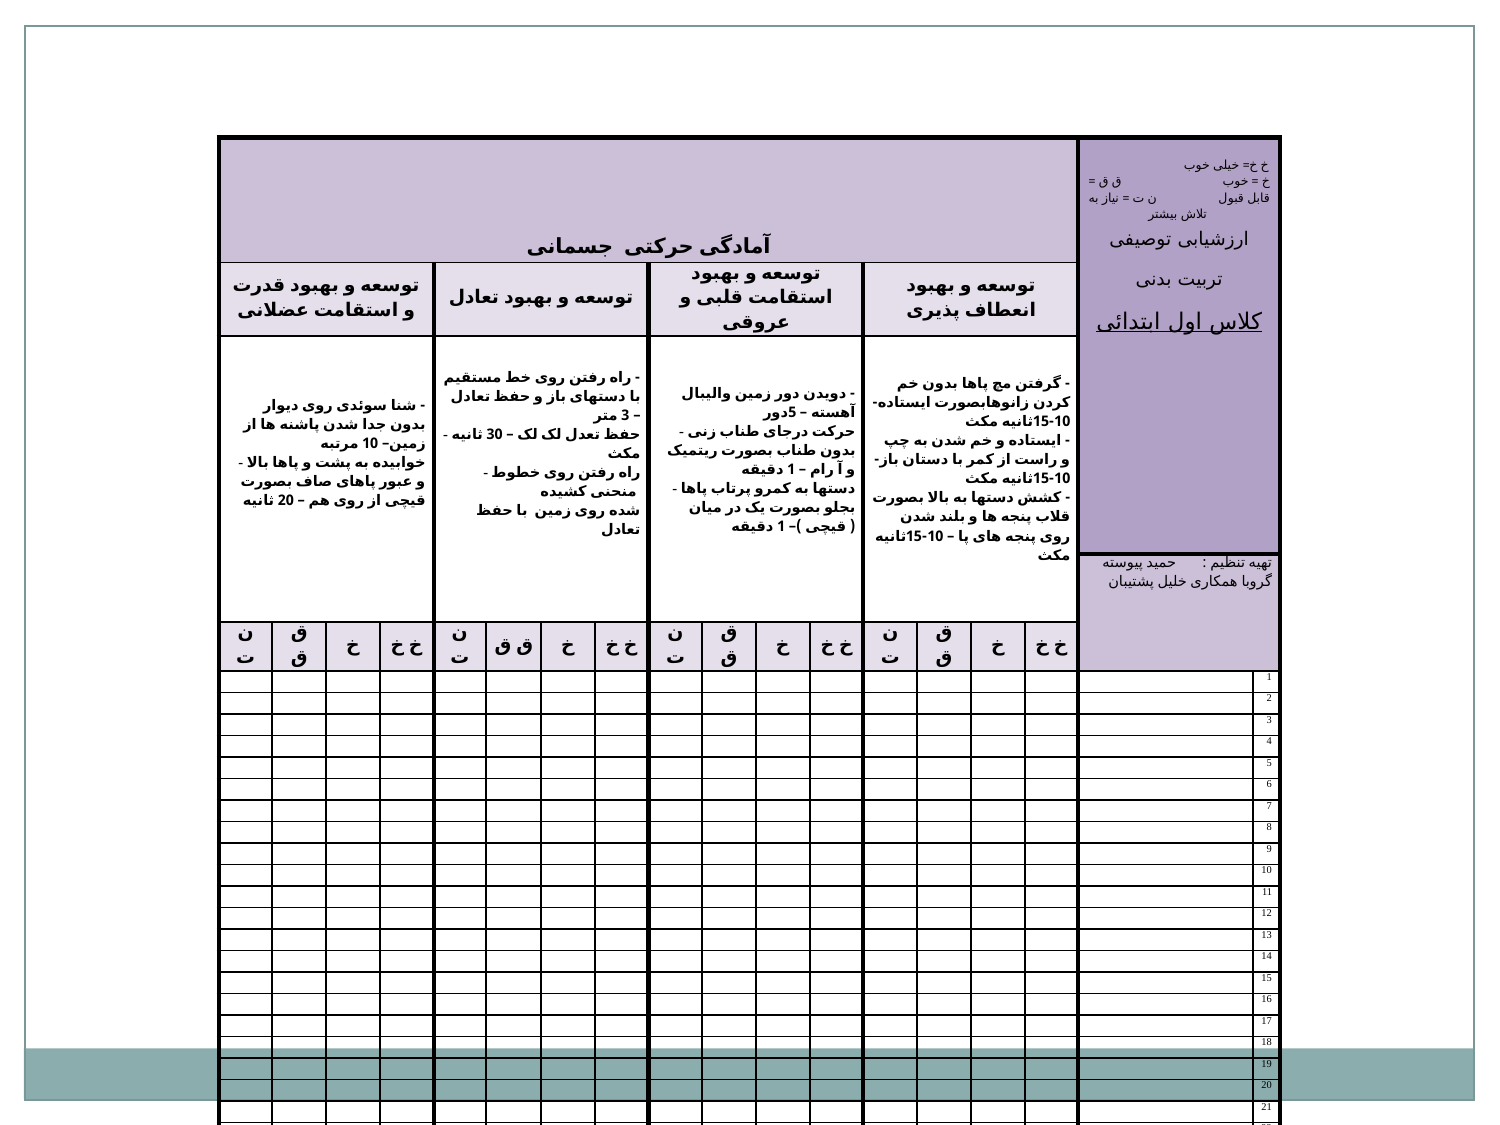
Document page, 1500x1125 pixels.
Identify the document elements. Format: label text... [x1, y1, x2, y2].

table_cell [811, 1080, 861, 1100]
table_cell [865, 908, 916, 928]
table_cell [703, 844, 755, 864]
table_cell 13 [1254, 930, 1278, 950]
table_cell [542, 736, 594, 756]
table_cell [436, 1080, 485, 1100]
table_cell [865, 693, 916, 713]
table_cell [703, 1080, 755, 1100]
table_cell 7 [1254, 801, 1278, 821]
table_cell ن ت [865, 623, 916, 670]
table_cell ن ت [436, 623, 485, 670]
table_cell [273, 951, 325, 971]
table_cell [811, 736, 861, 756]
table_cell [918, 887, 970, 907]
table_cell [757, 758, 809, 778]
table_cell [542, 1059, 594, 1079]
table_cell [651, 908, 701, 928]
table_cell [327, 779, 379, 799]
table_cell [865, 758, 916, 778]
table_cell [487, 758, 540, 778]
table_cell [811, 822, 861, 842]
table_cell [327, 672, 379, 692]
table_cell [487, 865, 540, 885]
table_cell [487, 693, 540, 713]
table_cell [273, 801, 325, 821]
table_cell [1026, 736, 1076, 756]
table_cell [542, 908, 594, 928]
table_cell 14 [1254, 951, 1278, 971]
table_cell [596, 1037, 646, 1057]
table_cell [757, 801, 809, 821]
table_cell [542, 693, 594, 713]
table_cell تهیه تنظیم : حمید پیوسته گروبا همکاری خلیل پشتیبان [1080, 556, 1278, 670]
table_cell [221, 1059, 271, 1079]
table_cell [327, 1016, 379, 1036]
table_cell [542, 672, 594, 692]
table_cell [381, 908, 432, 928]
table_cell خ [542, 623, 594, 670]
table_cell [327, 822, 379, 842]
table_cell [918, 1059, 970, 1079]
table_cell [972, 779, 1024, 799]
table_cell [703, 973, 755, 993]
table_cell [918, 693, 970, 713]
table_cell ق ق [918, 623, 970, 670]
table_cell [811, 865, 861, 885]
table_cell [972, 887, 1024, 907]
table_cell [757, 736, 809, 756]
table_cell 2 [1254, 693, 1278, 713]
table_cell [651, 1102, 701, 1122]
table_cell [221, 1102, 271, 1122]
table_cell [918, 758, 970, 778]
table_cell [918, 994, 970, 1014]
table_cell [972, 844, 1024, 864]
table_cell [865, 887, 916, 907]
table_cell [487, 779, 540, 799]
table_cell [651, 715, 701, 735]
table_cell - راه رفتن روی خط مستقیم با دستهای باز و حفظ تعادل – 3 متر - حفظ تعدل لک لک – 30 ثانیه مکث - راه رفتن روی خطوط منحنی کشیده شده روی زمین با حفظ تعادل [436, 337, 646, 621]
table_cell [436, 822, 485, 842]
table_cell [972, 1080, 1024, 1100]
table_cell [542, 1037, 594, 1057]
table_cell [811, 672, 861, 692]
table_cell [1026, 908, 1076, 928]
table_cell [757, 779, 809, 799]
table_cell [221, 973, 271, 993]
table_cell [811, 844, 861, 864]
table_cell [651, 994, 701, 1014]
table_cell [651, 844, 701, 864]
table_cell [865, 672, 916, 692]
table_cell [487, 1016, 540, 1036]
table_cell [757, 1016, 809, 1036]
table_cell [703, 908, 755, 928]
table_cell خ [327, 623, 379, 670]
table_cell [651, 672, 701, 692]
table_cell [651, 951, 701, 971]
table_cell [327, 736, 379, 756]
table_cell [542, 994, 594, 1014]
table_cell [1026, 865, 1076, 885]
table_cell [596, 951, 646, 971]
table_cell [327, 693, 379, 713]
table_cell [273, 758, 325, 778]
table_cell [327, 758, 379, 778]
table_cell [651, 801, 701, 821]
table_cell [651, 1080, 701, 1100]
table_cell [381, 758, 432, 778]
table_cell ن ت [651, 623, 701, 670]
table_cell [542, 844, 594, 864]
table_cell - گرفتن مچ پاها بدون خم کردن زانوهابصورت ایستاده-10-15ثانیه مکث - ایستاده و خم شدن به چپ و راست از کمر با دستان باز- 10-15ثانیه مکث - کشش دستها به بالا بصورت قلاب پنجه ها و بلند شدن روی پنجه های پا – 10-15ثانیه مکث [865, 337, 1076, 621]
table_cell [972, 715, 1024, 735]
table_cell [436, 994, 485, 1014]
table_cell [811, 715, 861, 735]
table_cell [811, 951, 861, 971]
table_cell [1080, 758, 1252, 778]
table_cell [327, 951, 379, 971]
table_cell [327, 715, 379, 735]
table_cell [436, 736, 485, 756]
table_cell [596, 715, 646, 735]
table_cell [436, 973, 485, 993]
table_cell [327, 887, 379, 907]
table_cell [221, 844, 271, 864]
table_cell [436, 1059, 485, 1079]
table_cell 15 [1254, 973, 1278, 993]
table_cell [918, 951, 970, 971]
table_cell [487, 844, 540, 864]
table_cell [651, 887, 701, 907]
table_cell 4 [1254, 736, 1278, 756]
table_cell [327, 865, 379, 885]
table_cell [757, 1059, 809, 1079]
table_cell [1026, 715, 1076, 735]
table_cell [651, 1016, 701, 1036]
table_cell [651, 865, 701, 885]
table_cell [273, 887, 325, 907]
table_cell ن ت [221, 623, 271, 670]
table_cell [1080, 973, 1252, 993]
table_cell [703, 865, 755, 885]
table_cell [273, 1080, 325, 1100]
table_cell [865, 1059, 916, 1079]
table_cell ق ق [703, 623, 755, 670]
table_cell توسعه و بهبود تعادل [436, 263, 646, 335]
table_cell [972, 865, 1024, 885]
table_cell [381, 951, 432, 971]
table_cell [651, 930, 701, 950]
table_cell [436, 779, 485, 799]
table_cell - شنا سوئدی روی دیوار بدون جدا شدن پاشنه ها از زمین– 10 مرتبه - خوابیده به پشت و پاها بالا و عبور پاهای صاف بصورت قیچی از روی هم – 20 ثانیه [221, 337, 432, 621]
table_cell [703, 758, 755, 778]
table_header خ خ= خیلی خوب خ = خوب ق ق = قابل قبول ن ت = نیاز به تلاش بیشتر ارزشیابی توصیفی تربیت بدنی کلاس اول ابتدائی [1080, 140, 1278, 552]
table_cell [865, 844, 916, 864]
table_cell [381, 887, 432, 907]
table_cell [972, 951, 1024, 971]
table_cell [596, 1059, 646, 1079]
table_cell [757, 865, 809, 885]
table_cell [381, 672, 432, 692]
table_cell توسعه و بهبود استقامت قلبی و عروقی [651, 263, 861, 335]
table_cell [436, 951, 485, 971]
table_cell [381, 715, 432, 735]
table_cell [651, 973, 701, 993]
table_cell [327, 1102, 379, 1122]
table_cell [436, 1102, 485, 1122]
table_cell [703, 994, 755, 1014]
table_cell [651, 736, 701, 756]
table_cell [1080, 801, 1252, 821]
table_cell [381, 1059, 432, 1079]
table_cell [436, 1037, 485, 1057]
table_cell [327, 930, 379, 950]
table_cell [1026, 887, 1076, 907]
table_cell [221, 1080, 271, 1100]
table_cell [865, 1080, 916, 1100]
table_cell [542, 715, 594, 735]
table_cell [542, 887, 594, 907]
table_cell [865, 801, 916, 821]
table_cell 5 [1254, 758, 1278, 778]
table_cell [273, 779, 325, 799]
table_cell [381, 779, 432, 799]
table_cell [381, 930, 432, 950]
table_cell [757, 672, 809, 692]
table_cell [596, 672, 646, 692]
table_cell 8 [1254, 822, 1278, 842]
table_cell [1026, 801, 1076, 821]
table_cell 1 [1254, 672, 1278, 692]
table_cell [811, 1059, 861, 1079]
table_cell [918, 801, 970, 821]
table_cell [757, 1080, 809, 1100]
table_cell [487, 973, 540, 993]
table_cell [703, 887, 755, 907]
table_cell [811, 930, 861, 950]
table_cell [757, 951, 809, 971]
table_cell [542, 1016, 594, 1036]
table_cell [221, 887, 271, 907]
table_cell [703, 822, 755, 842]
table_cell [972, 736, 1024, 756]
table_cell [811, 1102, 861, 1122]
table_cell [918, 973, 970, 993]
table_cell [327, 801, 379, 821]
table_cell [273, 1059, 325, 1079]
table_cell [972, 994, 1024, 1014]
table_cell [1080, 865, 1252, 885]
table_cell [596, 930, 646, 950]
table_cell [1080, 693, 1252, 713]
table_cell 6 [1254, 779, 1278, 799]
table_cell [703, 1059, 755, 1079]
table_cell [542, 1080, 594, 1100]
table_cell [596, 994, 646, 1014]
table_cell [436, 758, 485, 778]
table_cell [542, 1102, 594, 1122]
table_cell خ خ [1026, 623, 1076, 670]
table_cell [596, 908, 646, 928]
table_cell [865, 1037, 916, 1057]
table_cell [918, 908, 970, 928]
table_cell [1026, 822, 1076, 842]
table_cell [221, 951, 271, 971]
table_cell [1026, 693, 1076, 713]
table_cell [221, 801, 271, 821]
table_cell [865, 1016, 916, 1036]
table_cell [811, 994, 861, 1014]
table_cell [757, 1102, 809, 1122]
table_cell 10 [1254, 865, 1278, 885]
table_cell [703, 779, 755, 799]
table_header آمادگی حرکتی جسمانی [221, 140, 1076, 262]
table_cell [596, 973, 646, 993]
table_cell [381, 822, 432, 842]
table_cell [651, 1059, 701, 1079]
table_cell [596, 887, 646, 907]
table_cell [221, 779, 271, 799]
table_cell [1026, 1016, 1076, 1036]
table_cell [436, 887, 485, 907]
table_cell [327, 908, 379, 928]
table_cell [273, 693, 325, 713]
table_cell [972, 672, 1024, 692]
table_cell [757, 930, 809, 950]
table_cell [972, 908, 1024, 928]
table_cell [757, 844, 809, 864]
table_cell - دویدن دور زمین والیبال آهسته – 5دور - حرکت درجای طناب زنی بدون طناب بصورت ریتمیک و آ رام – 1 دقیقه - دستها به کمرو پرتاب پاها بجلو بصورت یک در میان ( قیچی )– 1 دقیقه [651, 337, 861, 621]
table_cell [757, 693, 809, 713]
table_cell [273, 908, 325, 928]
table_cell [811, 693, 861, 713]
table_cell 12 [1254, 908, 1278, 928]
table_cell [436, 930, 485, 950]
table_cell [381, 844, 432, 864]
table_cell خ [757, 623, 809, 670]
table_cell [1026, 758, 1076, 778]
table_cell [811, 801, 861, 821]
table_cell [596, 801, 646, 821]
table_cell [596, 736, 646, 756]
table_cell [865, 1102, 916, 1122]
table_cell خ خ [381, 623, 432, 670]
table_cell [1080, 736, 1252, 756]
table_cell [865, 736, 916, 756]
table_cell [542, 951, 594, 971]
table_cell [436, 693, 485, 713]
table_cell توسعه و بهبود انعطاف پذیری [865, 263, 1076, 335]
table_cell [1026, 1059, 1076, 1079]
table_cell [972, 1059, 1024, 1079]
table_cell [651, 822, 701, 842]
table_cell [972, 1037, 1024, 1057]
table_cell [273, 672, 325, 692]
table_cell [865, 865, 916, 885]
table_cell [1026, 994, 1076, 1014]
table_cell [327, 844, 379, 864]
table_cell ق ق [487, 623, 540, 670]
table_cell [1080, 715, 1252, 735]
table_cell [487, 736, 540, 756]
table_cell [757, 994, 809, 1014]
table_cell [487, 930, 540, 950]
table_cell [542, 801, 594, 821]
table_cell [1080, 1080, 1252, 1100]
table_cell [811, 1037, 861, 1057]
table_cell [811, 887, 861, 907]
table_cell 17 [1254, 1016, 1278, 1036]
table_cell [381, 1080, 432, 1100]
table_cell [1080, 887, 1252, 907]
table_cell [221, 822, 271, 842]
table_cell [1026, 1102, 1076, 1122]
table_cell [1080, 951, 1252, 971]
table_cell [596, 693, 646, 713]
table_cell [221, 865, 271, 885]
table_cell 19 [1254, 1059, 1278, 1079]
table_cell [1080, 1037, 1252, 1057]
table_cell [381, 865, 432, 885]
table_cell [918, 672, 970, 692]
table_cell [487, 1102, 540, 1122]
table_cell خ خ [811, 623, 861, 670]
table_cell 11 [1254, 887, 1278, 907]
table_cell [1080, 1016, 1252, 1036]
table_cell [221, 994, 271, 1014]
table_cell [487, 715, 540, 735]
table_cell [221, 1037, 271, 1057]
table_cell [327, 973, 379, 993]
table_cell [703, 1102, 755, 1122]
table_cell خ خ [596, 623, 646, 670]
table_cell [811, 1016, 861, 1036]
table_cell [542, 779, 594, 799]
table_cell خ [972, 623, 1024, 670]
table_cell [703, 672, 755, 692]
table_cell [273, 715, 325, 735]
table_cell [918, 844, 970, 864]
table_cell [436, 1016, 485, 1036]
table_cell [865, 951, 916, 971]
table_cell [865, 930, 916, 950]
table_cell [972, 930, 1024, 950]
table_cell [757, 822, 809, 842]
table_cell [811, 908, 861, 928]
table_cell [972, 973, 1024, 993]
table_cell [972, 1016, 1024, 1036]
table_cell [1026, 973, 1076, 993]
table_cell [381, 1037, 432, 1057]
table_cell [918, 779, 970, 799]
table_cell [865, 779, 916, 799]
table_cell [487, 1037, 540, 1057]
table_cell توسعه و بهبود قدرت و استقامت عضلانی [221, 263, 432, 335]
table_cell [1026, 844, 1076, 864]
table_cell [757, 887, 809, 907]
table_cell [972, 822, 1024, 842]
table_cell [918, 1037, 970, 1057]
table_cell 18 [1254, 1037, 1278, 1057]
table_cell [436, 844, 485, 864]
table_cell 21 [1254, 1102, 1278, 1122]
table_cell [1026, 1037, 1076, 1057]
table_cell [703, 736, 755, 756]
table_cell [487, 822, 540, 842]
table_cell [381, 736, 432, 756]
table_cell [1080, 822, 1252, 842]
table_cell [918, 1080, 970, 1100]
table_cell [1026, 1080, 1076, 1100]
table_cell [865, 973, 916, 993]
table_cell [596, 1080, 646, 1100]
table_cell [596, 844, 646, 864]
table_cell [811, 779, 861, 799]
table_cell [1080, 1059, 1252, 1079]
table_cell [487, 801, 540, 821]
table_cell [703, 930, 755, 950]
table_cell [273, 973, 325, 993]
table_cell [542, 930, 594, 950]
table_cell 9 [1254, 844, 1278, 864]
table_cell [811, 973, 861, 993]
table_cell [381, 1016, 432, 1036]
table_cell [436, 672, 485, 692]
table_cell [1080, 908, 1252, 928]
table_cell [436, 908, 485, 928]
table_cell [436, 865, 485, 885]
table_cell 3 [1254, 715, 1278, 735]
table_cell [972, 758, 1024, 778]
table_cell [703, 801, 755, 821]
table_cell [487, 887, 540, 907]
table_cell [918, 1016, 970, 1036]
table_cell [1080, 994, 1252, 1014]
table_cell [221, 715, 271, 735]
table_cell [381, 801, 432, 821]
table_cell [703, 1016, 755, 1036]
table_cell [381, 1102, 432, 1122]
table_cell [381, 973, 432, 993]
table_cell [221, 908, 271, 928]
table_cell [703, 715, 755, 735]
table_cell [596, 1016, 646, 1036]
table_cell [273, 930, 325, 950]
table_cell [865, 994, 916, 1014]
table_cell [487, 1080, 540, 1100]
table_cell [757, 908, 809, 928]
table_cell [1080, 930, 1252, 950]
table_cell [651, 1037, 701, 1057]
table_cell [487, 951, 540, 971]
table_cell ق ق [273, 623, 325, 670]
table_cell [273, 736, 325, 756]
table_cell [221, 1016, 271, 1036]
table_cell [596, 1102, 646, 1122]
table_cell [487, 908, 540, 928]
table_cell [542, 973, 594, 993]
table_cell [221, 736, 271, 756]
table_cell [327, 994, 379, 1014]
table_cell [651, 693, 701, 713]
table_cell [1080, 779, 1252, 799]
table_cell [436, 801, 485, 821]
table_cell [918, 822, 970, 842]
table_cell [221, 930, 271, 950]
table_cell [811, 758, 861, 778]
table_cell 16 [1254, 994, 1278, 1014]
table_cell [221, 672, 271, 692]
table_cell [273, 1016, 325, 1036]
table_cell [651, 779, 701, 799]
table_cell [273, 865, 325, 885]
table_cell [757, 715, 809, 735]
table_cell [221, 758, 271, 778]
table_cell [1026, 951, 1076, 971]
table_cell [487, 1059, 540, 1079]
table_cell [221, 693, 271, 713]
table_cell [327, 1037, 379, 1057]
table_cell [542, 865, 594, 885]
table_cell [1026, 672, 1076, 692]
table_cell [542, 822, 594, 842]
table_cell [703, 1037, 755, 1057]
table_cell [918, 736, 970, 756]
table_cell [865, 715, 916, 735]
table_cell [972, 1102, 1024, 1122]
table_cell 20 [1254, 1080, 1278, 1100]
table_cell [651, 758, 701, 778]
table_cell [381, 994, 432, 1014]
table_cell [487, 672, 540, 692]
table_cell [596, 865, 646, 885]
table_cell [273, 1037, 325, 1057]
table_cell [757, 973, 809, 993]
table_cell [918, 930, 970, 950]
table_cell [273, 822, 325, 842]
table_cell [703, 693, 755, 713]
table_cell [757, 1037, 809, 1057]
table_cell [1080, 672, 1252, 692]
table_cell [1026, 779, 1076, 799]
table_cell [918, 1102, 970, 1122]
table_cell [1080, 1102, 1252, 1122]
table_cell [918, 865, 970, 885]
table_cell [918, 715, 970, 735]
table_cell [381, 693, 432, 713]
table_cell [273, 1102, 325, 1122]
table_cell [703, 951, 755, 971]
table_cell [596, 779, 646, 799]
text_box [478, 75, 1088, 222]
table_cell [596, 822, 646, 842]
table_cell [327, 1080, 379, 1100]
table_cell [327, 1059, 379, 1079]
table_cell [542, 758, 594, 778]
table_cell [972, 801, 1024, 821]
table_cell [273, 844, 325, 864]
table_cell [865, 822, 916, 842]
table_cell [972, 693, 1024, 713]
table_cell [596, 758, 646, 778]
table_cell [273, 994, 325, 1014]
table_cell [436, 715, 485, 735]
table_cell [1026, 930, 1076, 950]
table_cell [1080, 844, 1252, 864]
table_cell [487, 994, 540, 1014]
